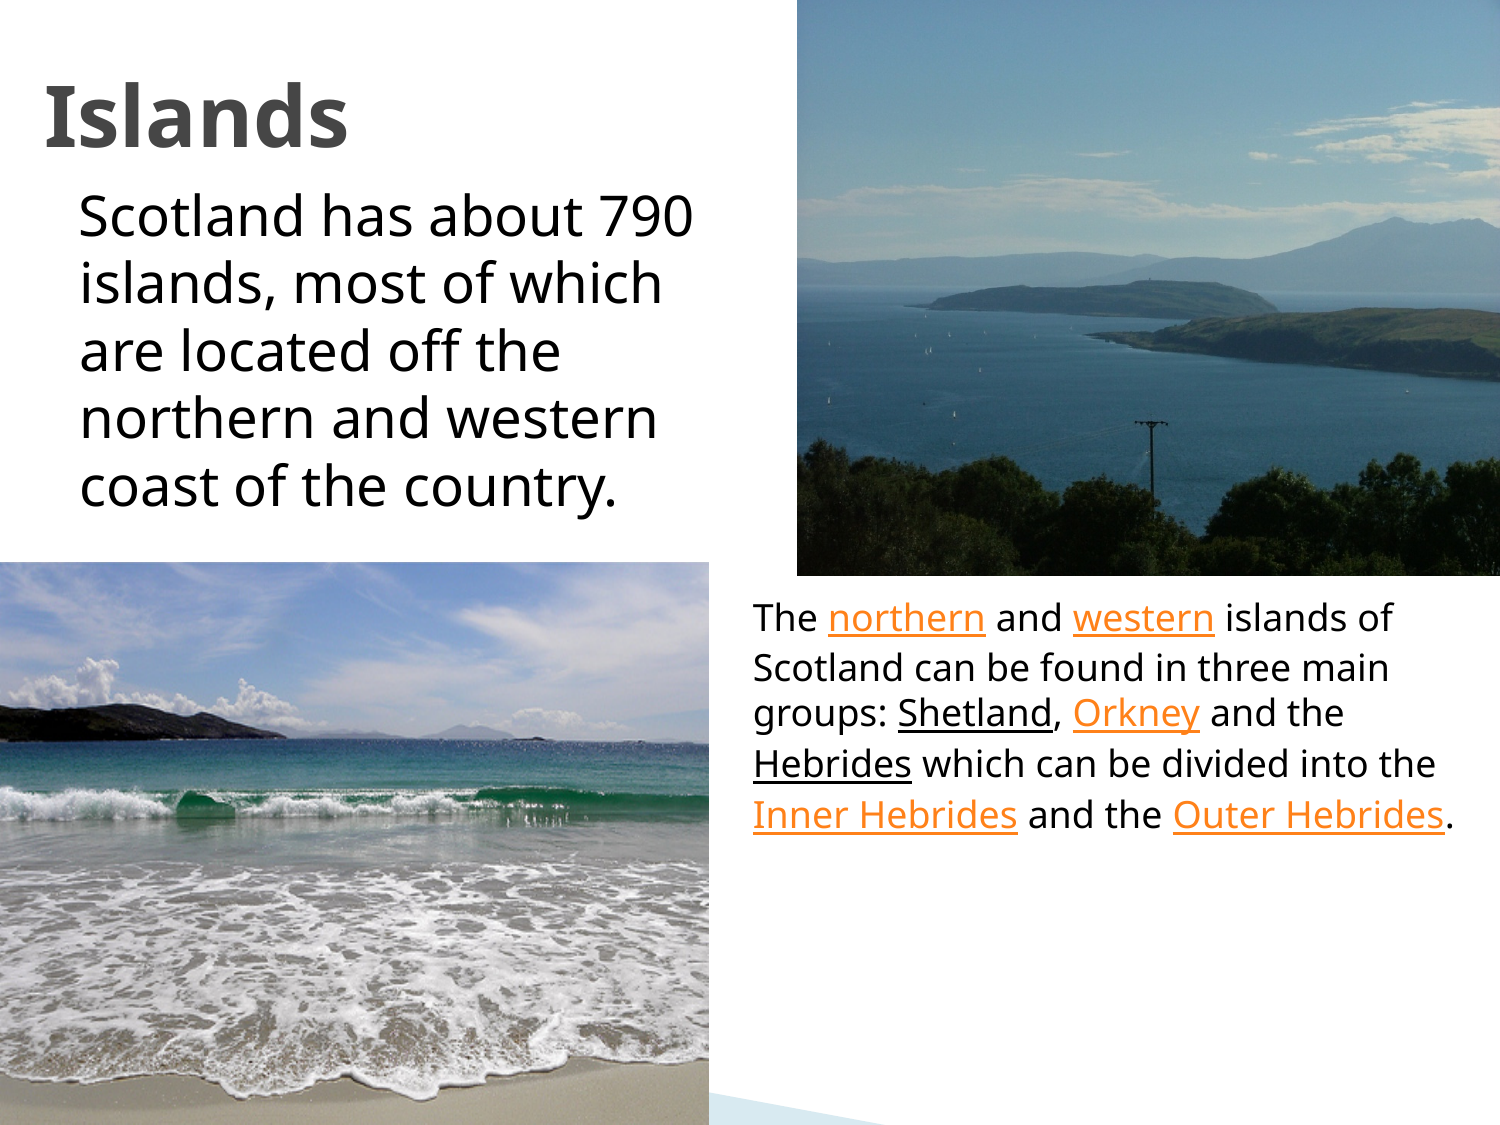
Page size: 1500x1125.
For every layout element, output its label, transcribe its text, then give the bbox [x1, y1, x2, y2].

list Scotland has about 790 islands, most of which are located off the northern and western coast of the country. [0, 172, 727, 551]
picture [0, 562, 709, 1125]
title Islands [29, 19, 791, 207]
picture [796, 0, 1500, 576]
text_box The northern and western islands of Scotland can be found in three main groups: Shetland, Orkney and the Hebrides which can be divided into the Inner Hebrides and the Outer Hebrides. [738, 586, 1471, 850]
